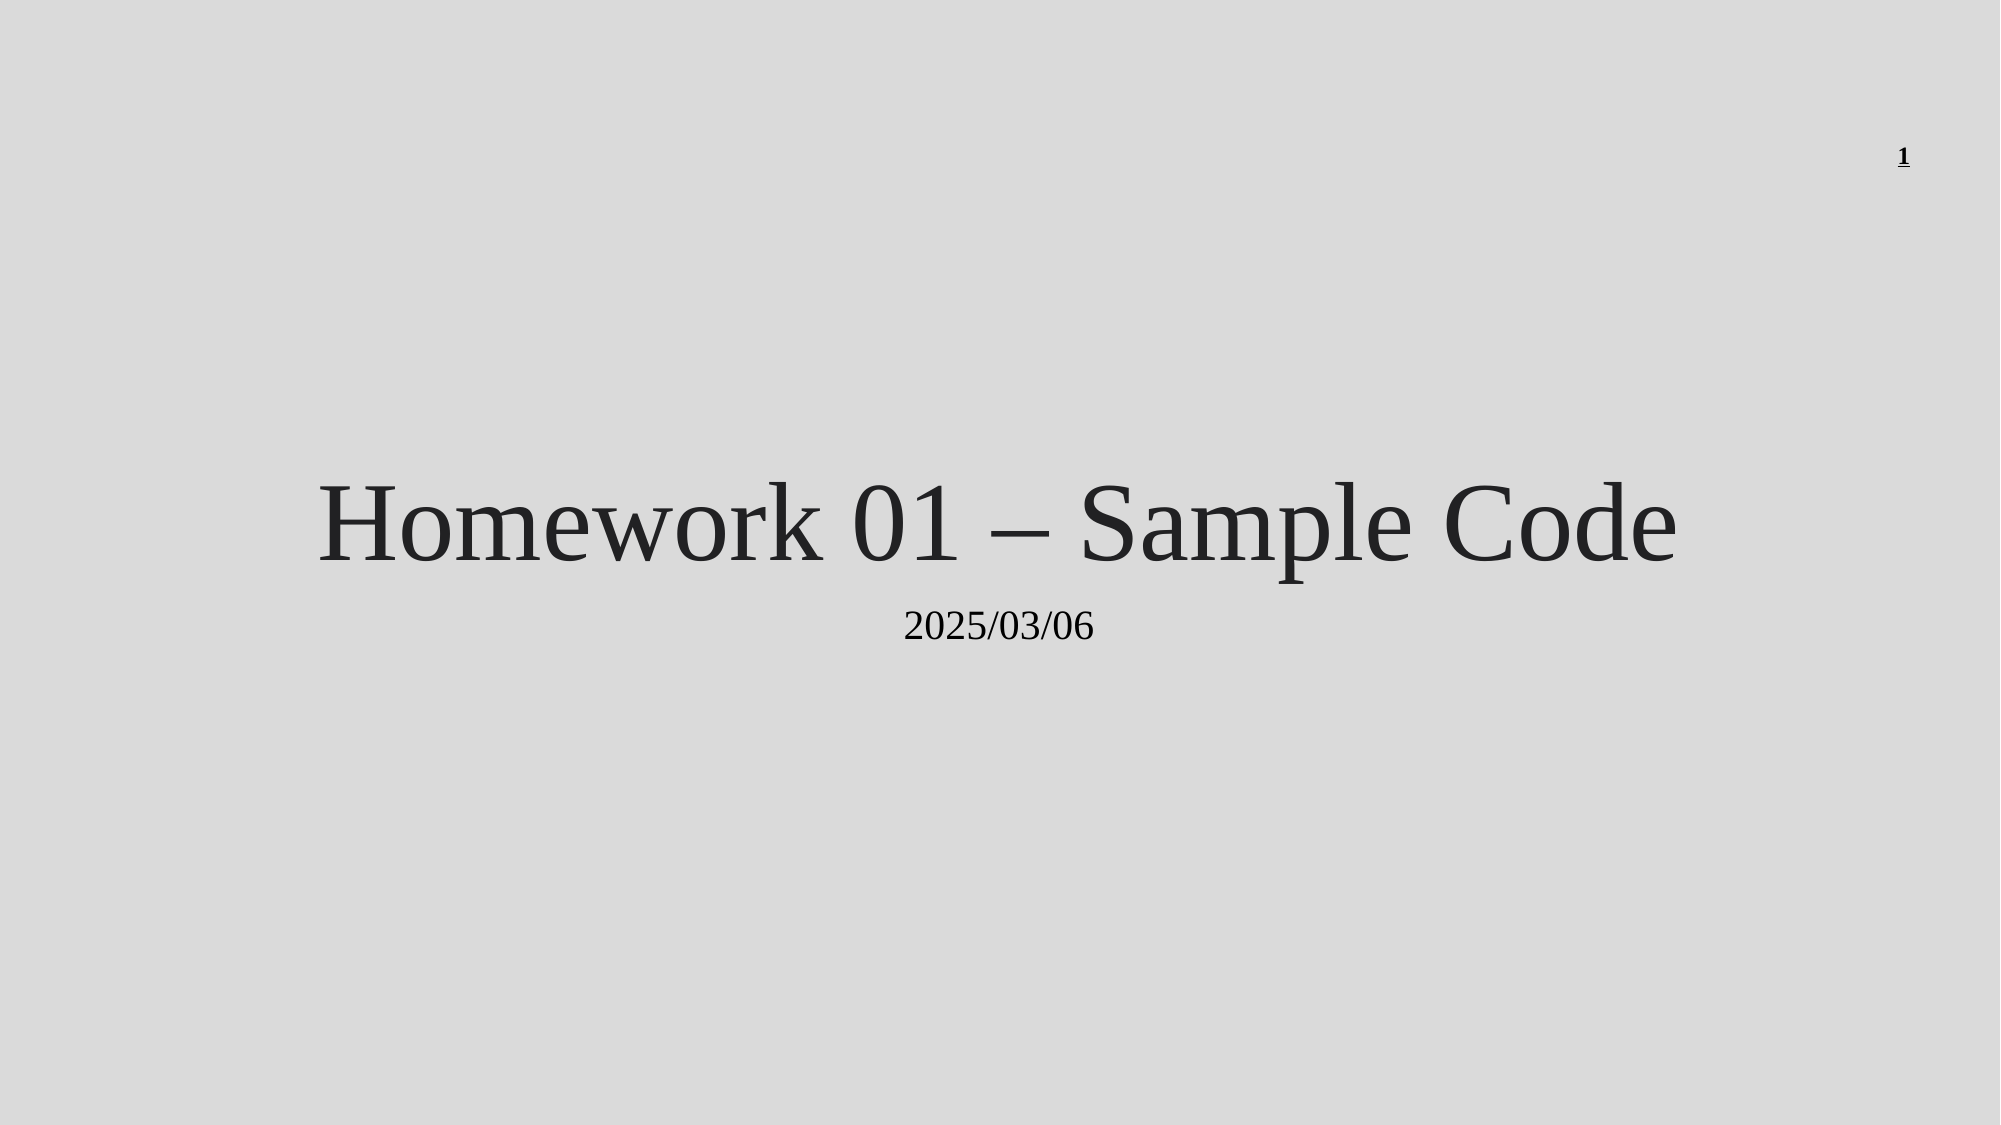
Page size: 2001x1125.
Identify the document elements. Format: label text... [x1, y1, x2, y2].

subtitle 2025/03/06 [224, 590, 1774, 763]
slide_number 1 [1801, 124, 1925, 185]
title Homework 01 – Sample Code [224, 290, 1774, 590]
